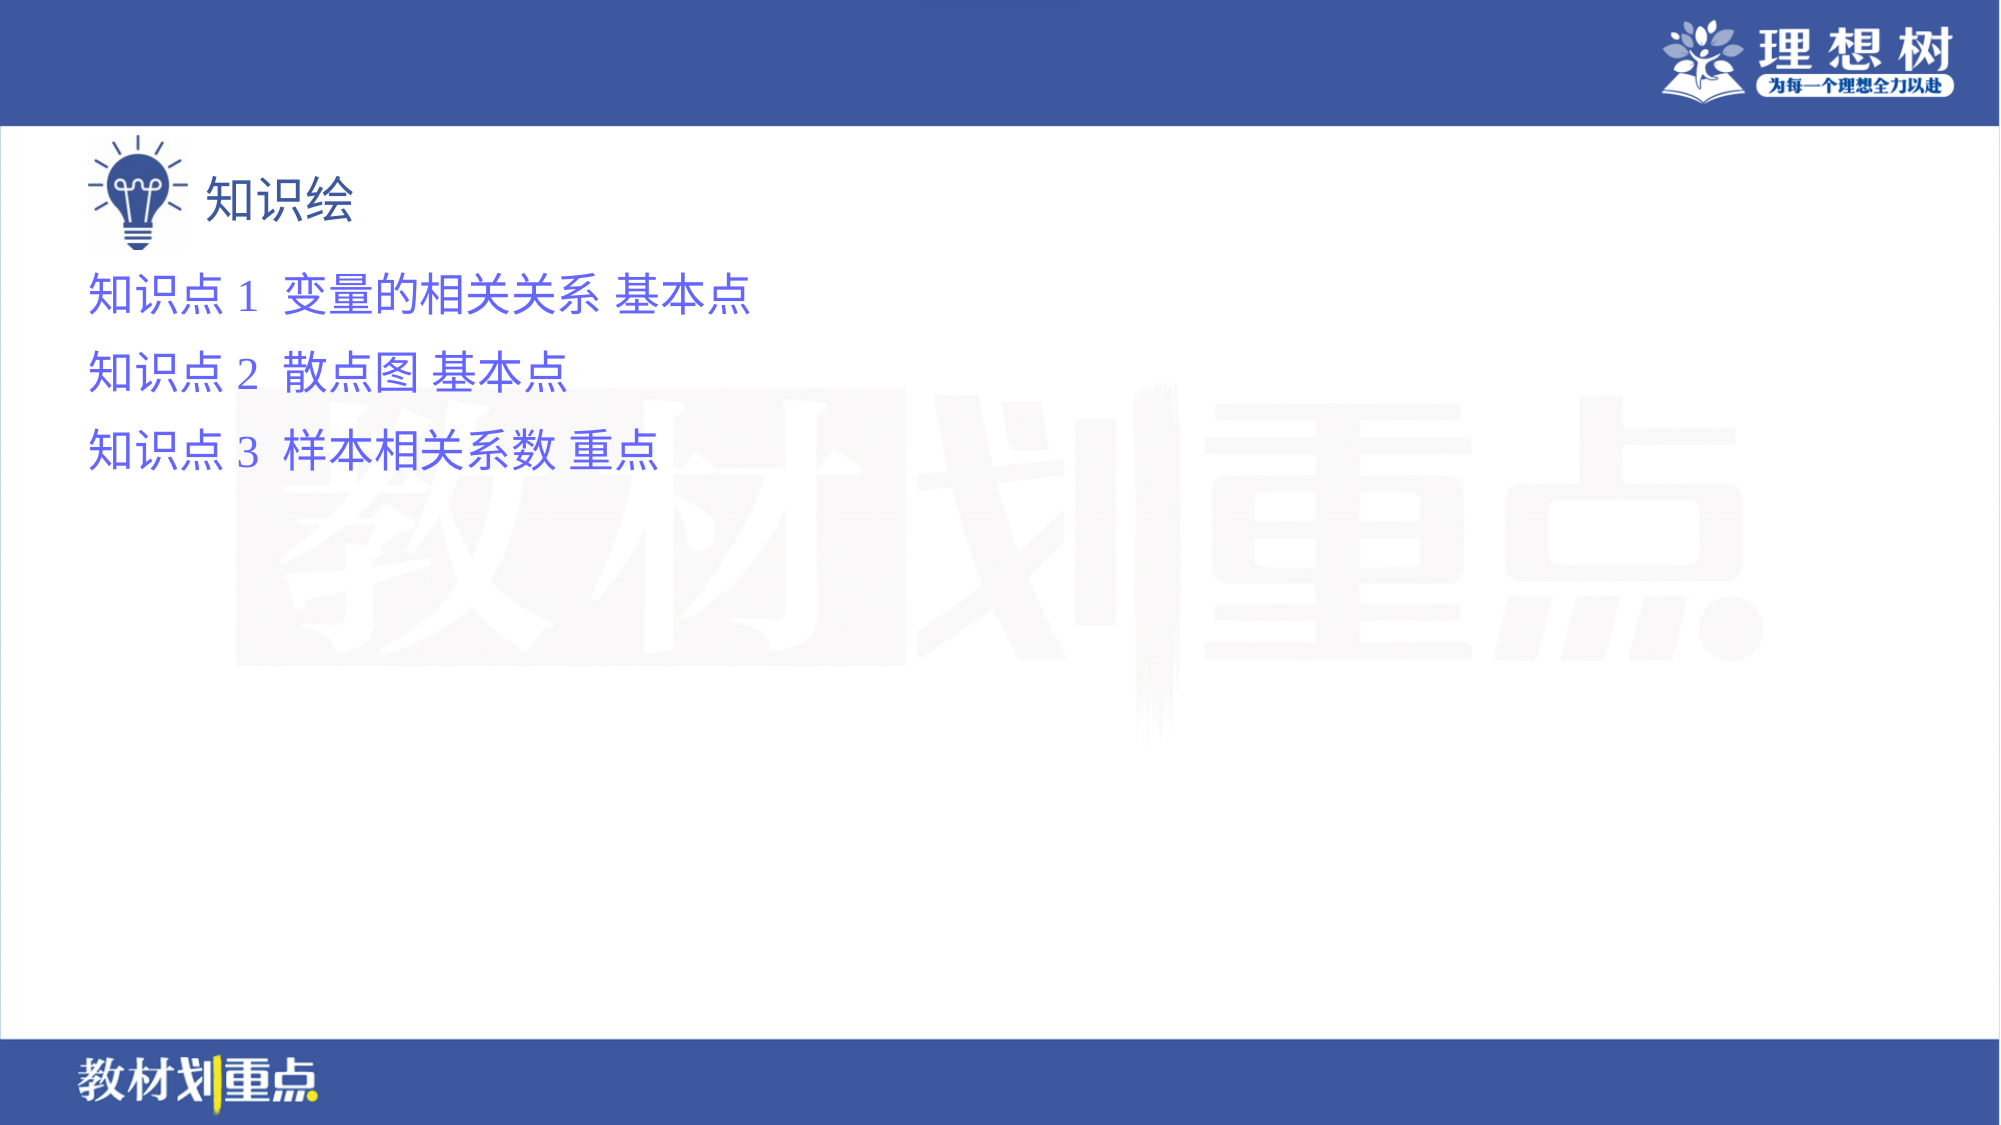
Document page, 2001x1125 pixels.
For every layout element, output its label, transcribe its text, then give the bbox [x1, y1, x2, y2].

text_box 知识点2 散点图 基本点 [88, 319, 1911, 392]
text_box 知识绘 [205, 155, 501, 241]
text_box 知识点1 变量的相关关系 基本点 [88, 241, 1911, 313]
text_box 知识点3 样本相关系数 重点 [88, 397, 1911, 470]
picture [0, 0, 2000, 1125]
